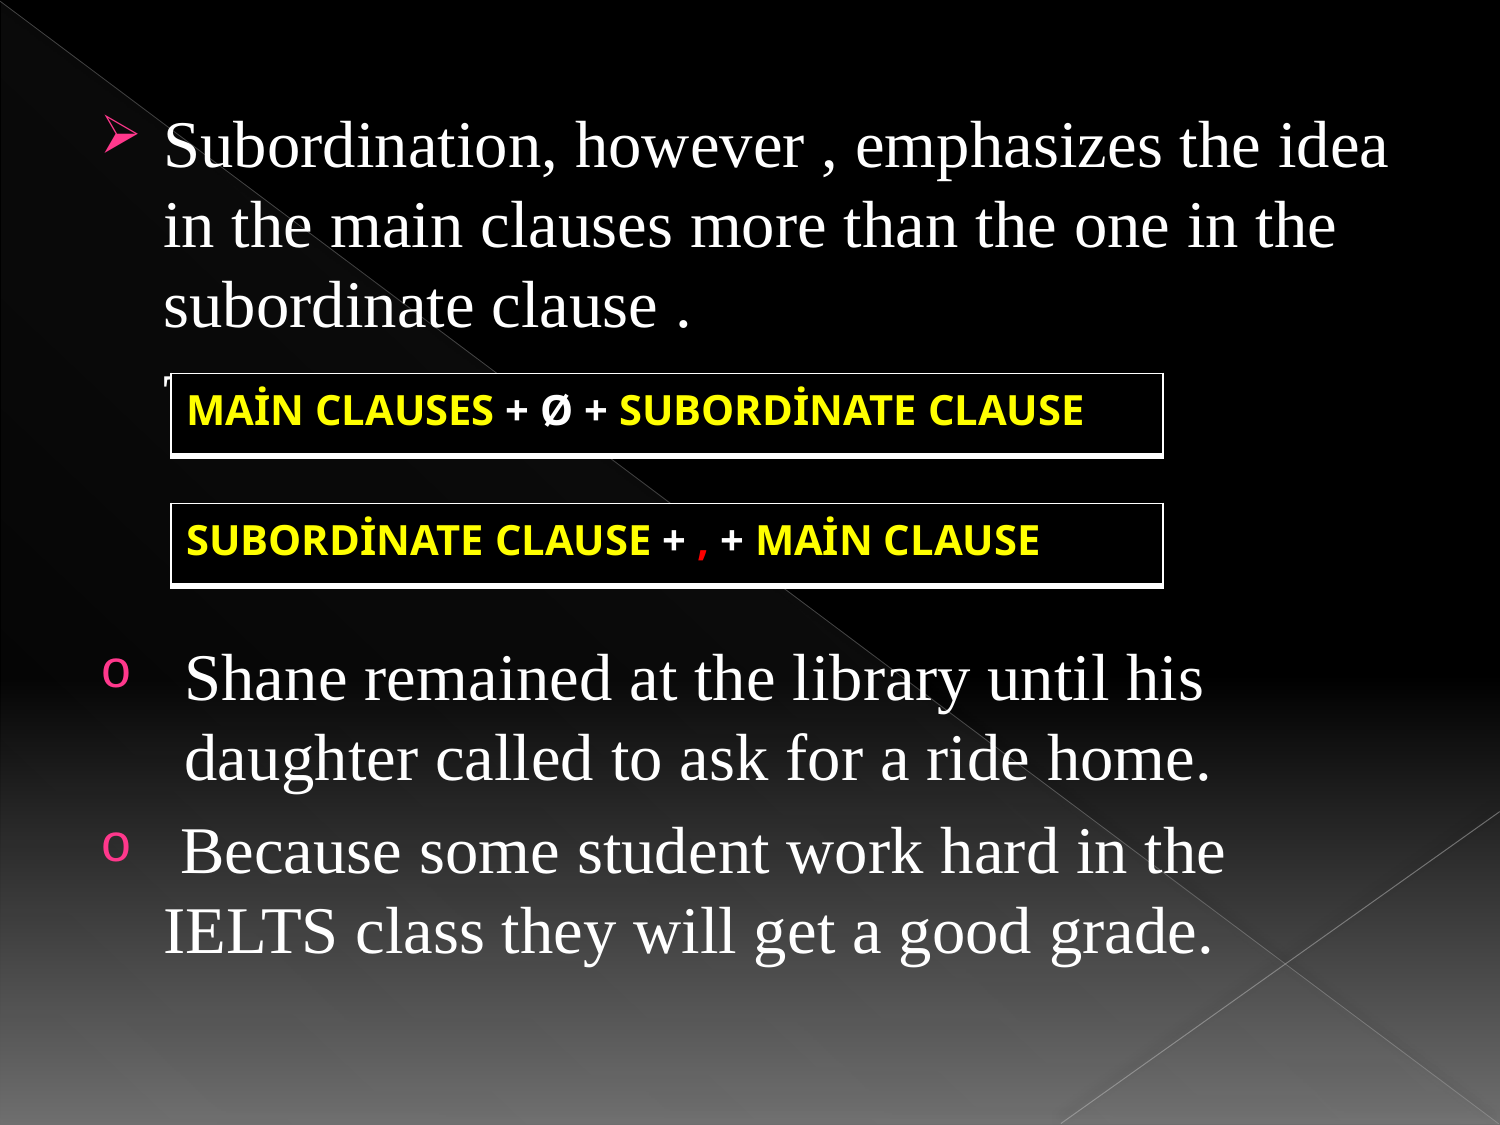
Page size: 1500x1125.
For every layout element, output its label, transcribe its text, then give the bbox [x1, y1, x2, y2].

list Subordination, however , emphasizes the idea in the main clauses more than the one in the subordinate clause . The patterns look like these: Shane remained at the library until his daughter called to ask for a ride home. Because some student work hard in the IELTS class they will get a good grade. [75, 0, 1425, 1059]
table_header MAİN CLAUSES + Ø + SUBORDİNATE CLAUSE [172, 374, 1162, 453]
table_header SUBORDİNATE CLAUSE + , + MAİN CLAUSE [172, 504, 1162, 583]
